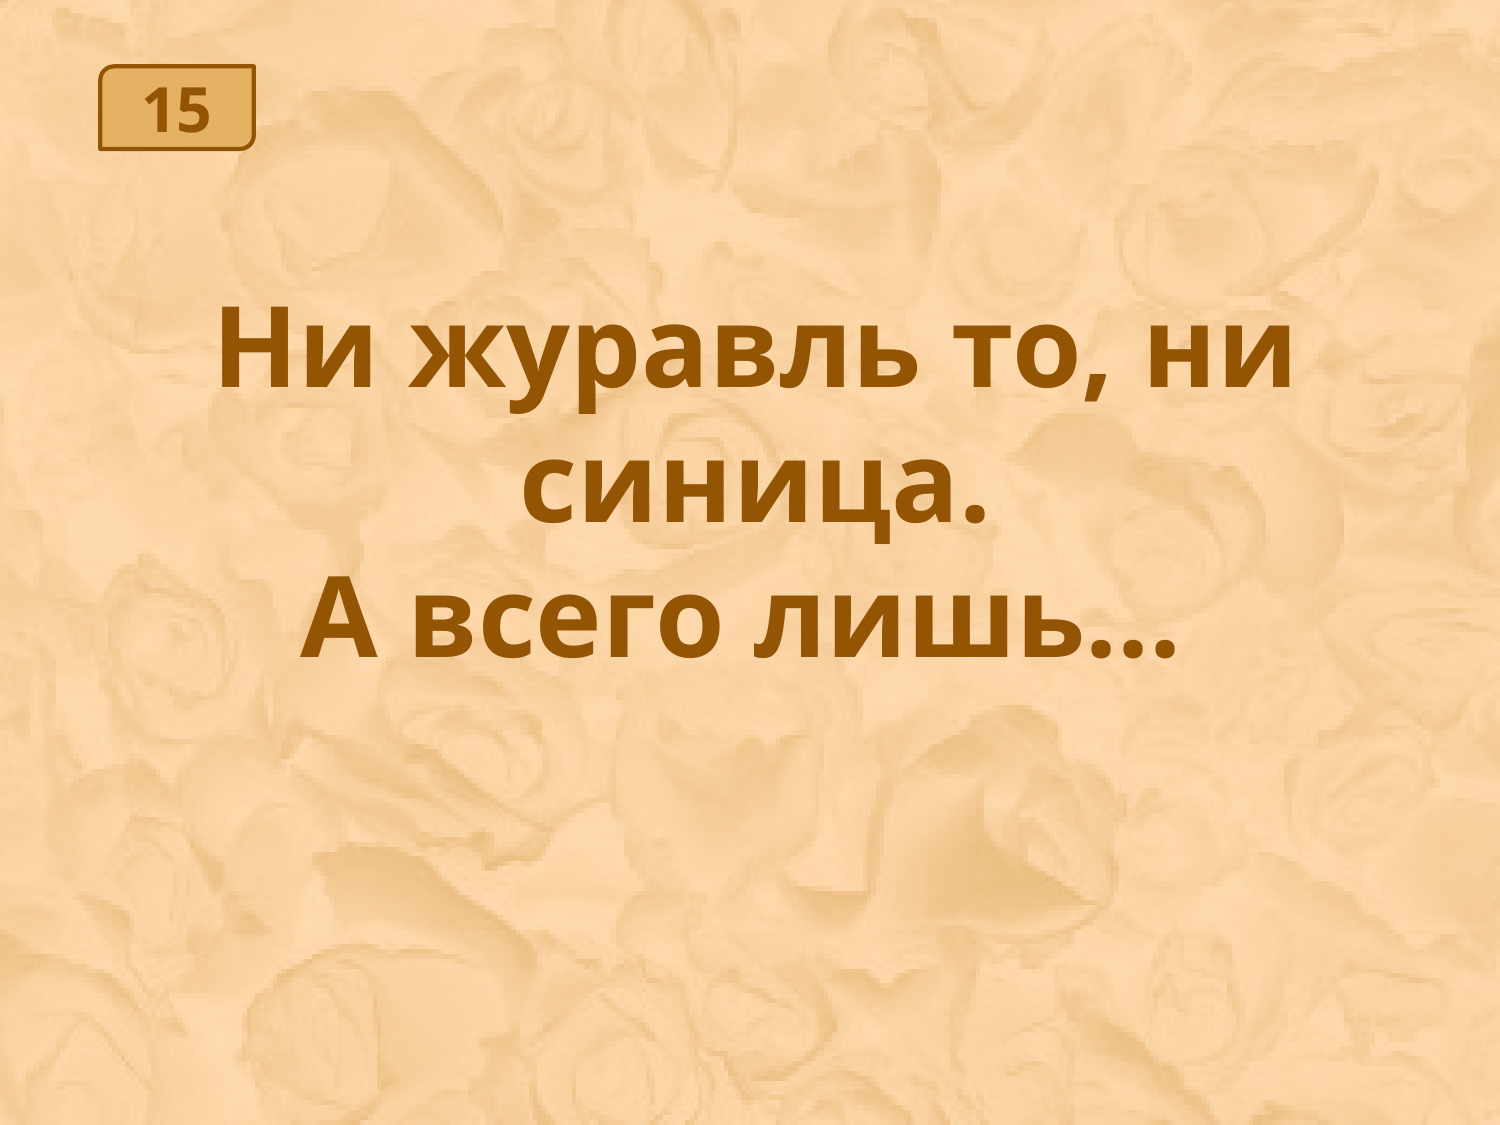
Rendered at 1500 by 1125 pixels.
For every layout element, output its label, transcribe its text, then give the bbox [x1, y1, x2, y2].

text_box Ни журавль то, ни синица. А всего лишь... [41, 267, 1471, 687]
text_box 15 [98, 64, 256, 152]
